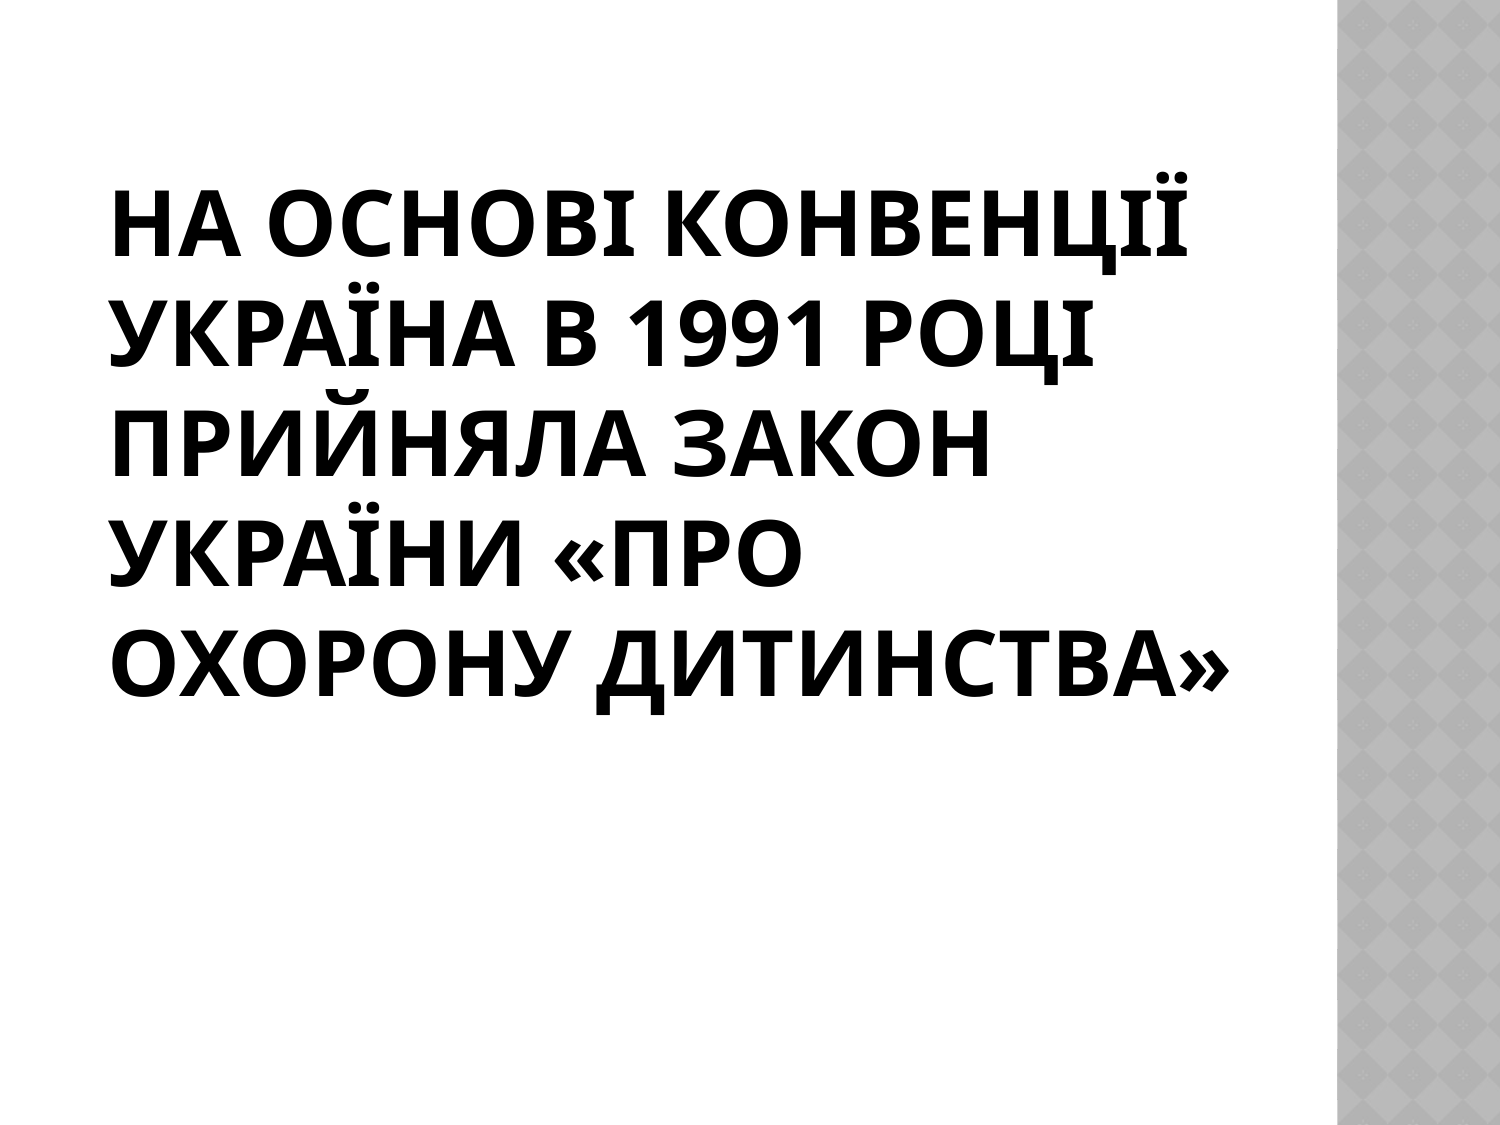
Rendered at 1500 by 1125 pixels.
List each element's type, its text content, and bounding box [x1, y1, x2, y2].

title На основі Конвенції Україна в 1991 році прийняла закон україни «Про охорону дитинства» [100, 527, 1289, 715]
